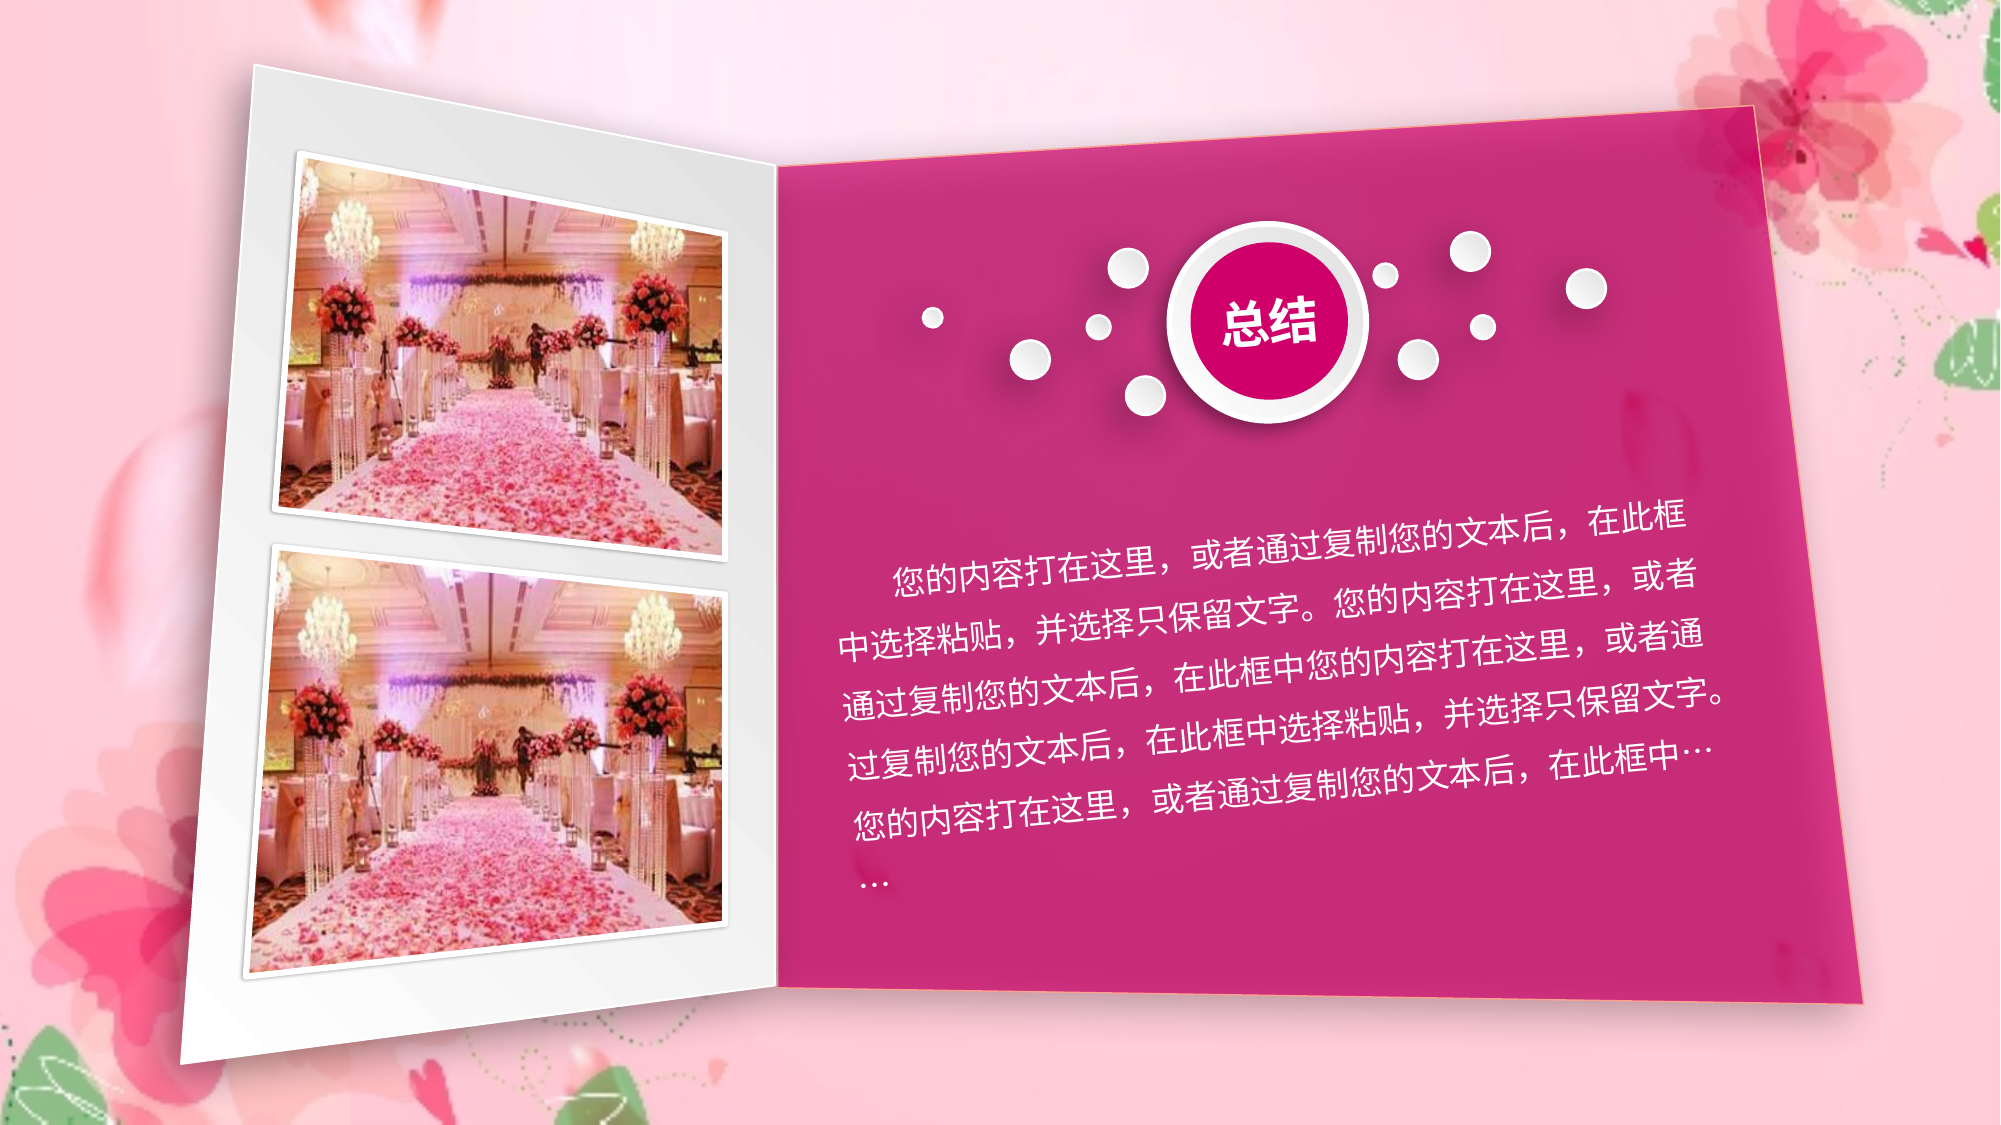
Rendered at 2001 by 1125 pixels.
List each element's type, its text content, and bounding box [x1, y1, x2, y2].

text_box [1372, 261, 1400, 290]
text_box [1564, 267, 1608, 310]
text_box [920, 306, 945, 330]
text_box [1106, 246, 1150, 290]
text_box [243, 544, 728, 979]
picture [0, 0, 2001, 1125]
text_box 您的内容打在这里，或者通过复制您的文本后，在此框中选择粘贴，并选择只保留文字。您的内容打在这里，或者通过复制您的文本后，在此框中您的内容打在这里，或者通过复制您的文本后，在此框中选择粘贴，并选择只保留文字。您的内容打在这里，或者通过复制您的文本后，在此框中…… [812, 460, 1761, 916]
text_box [1469, 313, 1497, 342]
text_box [1169, 223, 1367, 421]
text_box [783, 103, 1866, 1007]
text_box [1123, 374, 1164, 417]
text_box [1448, 230, 1492, 273]
text_box [178, 62, 778, 1066]
text_box [1396, 338, 1440, 381]
text_box [1008, 338, 1052, 381]
text_box [272, 151, 728, 562]
text_box [1084, 316, 1113, 342]
